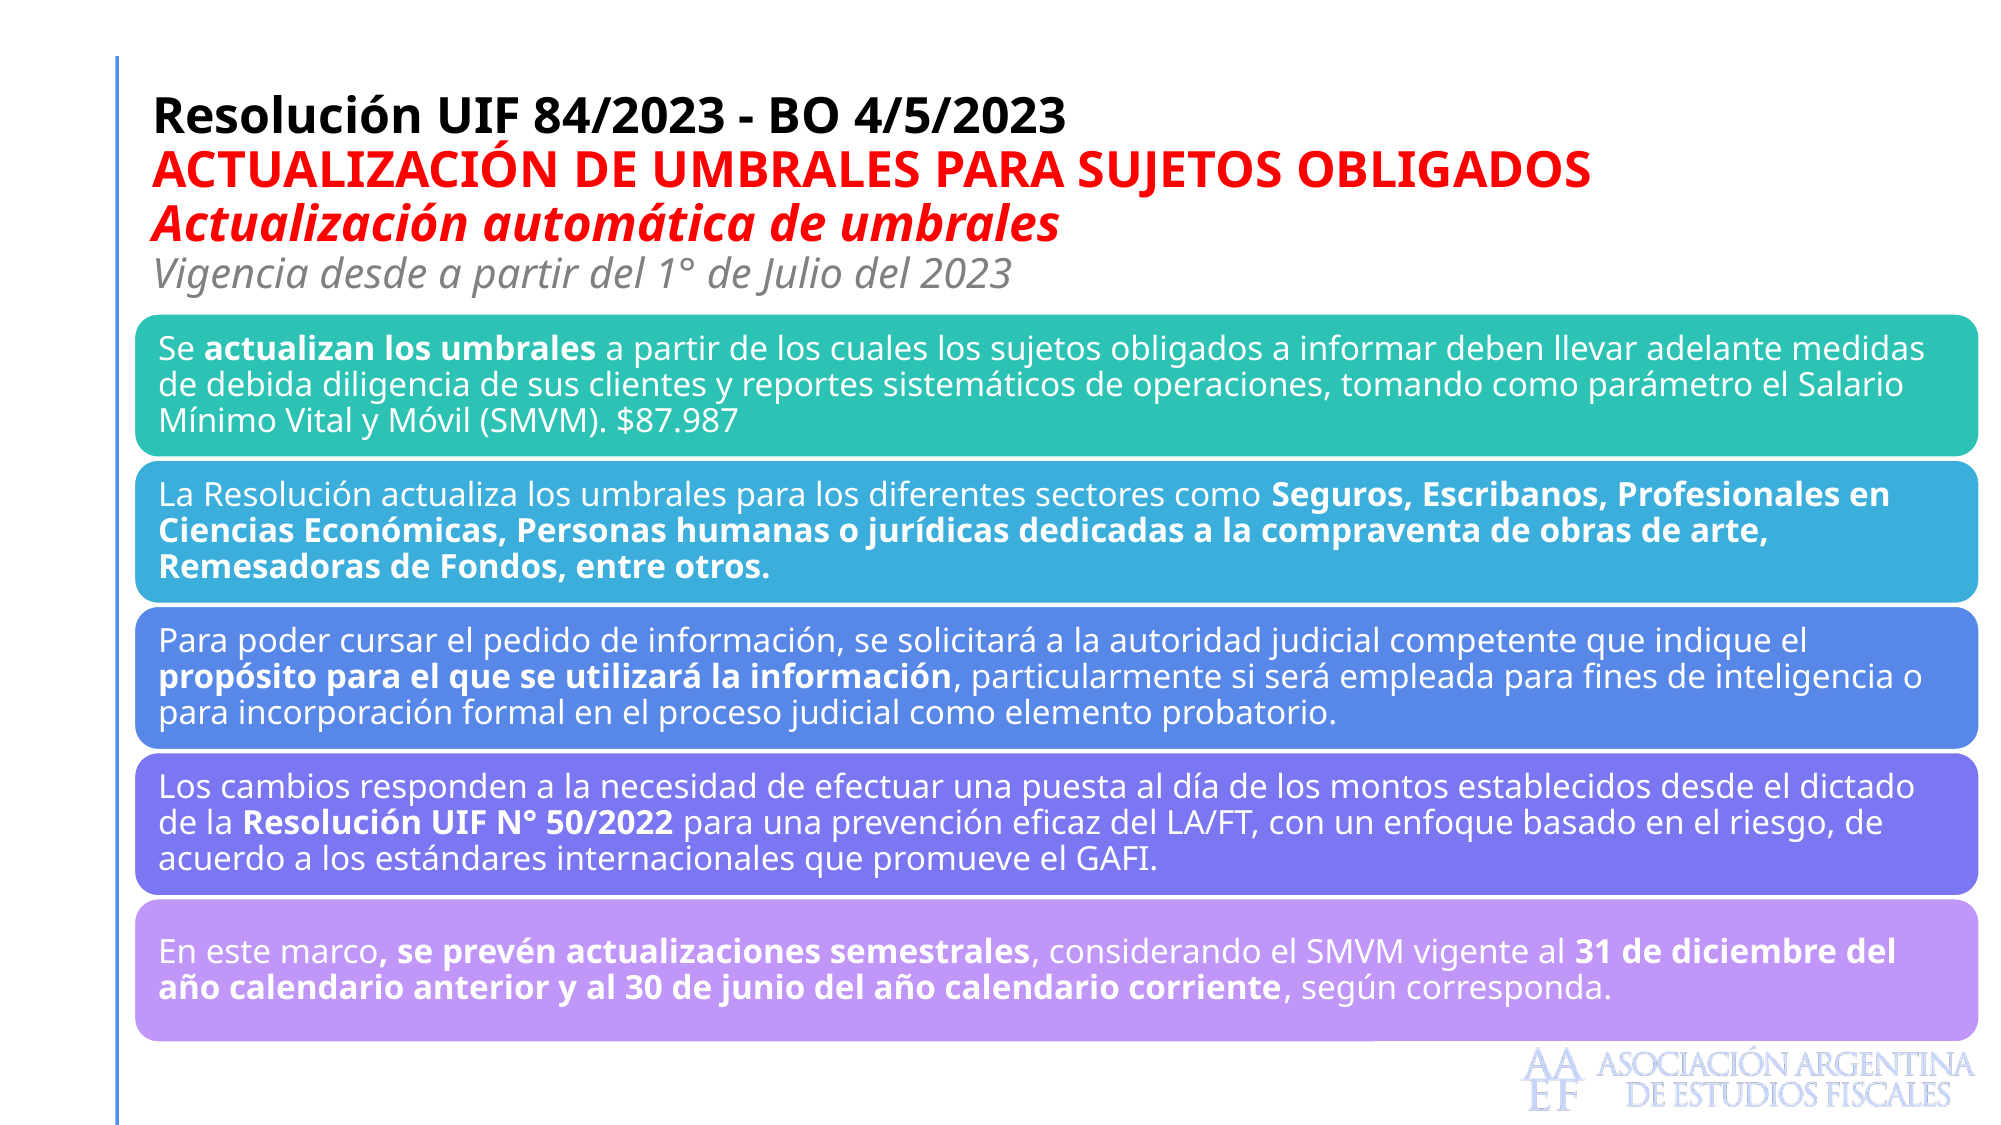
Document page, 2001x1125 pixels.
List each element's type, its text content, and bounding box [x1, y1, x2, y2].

picture [1506, 1042, 1983, 1113]
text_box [134, 313, 1980, 1043]
title Resolución UIF 84/2023 - BO 4/5/2023 ACTUALIZACIÓN DE UMBRALES PARA SUJETOS OBLIGADOS Actualización automática de umbrales Vigencia desde a partir del 1° de Julio del 2023 [137, 59, 1863, 313]
